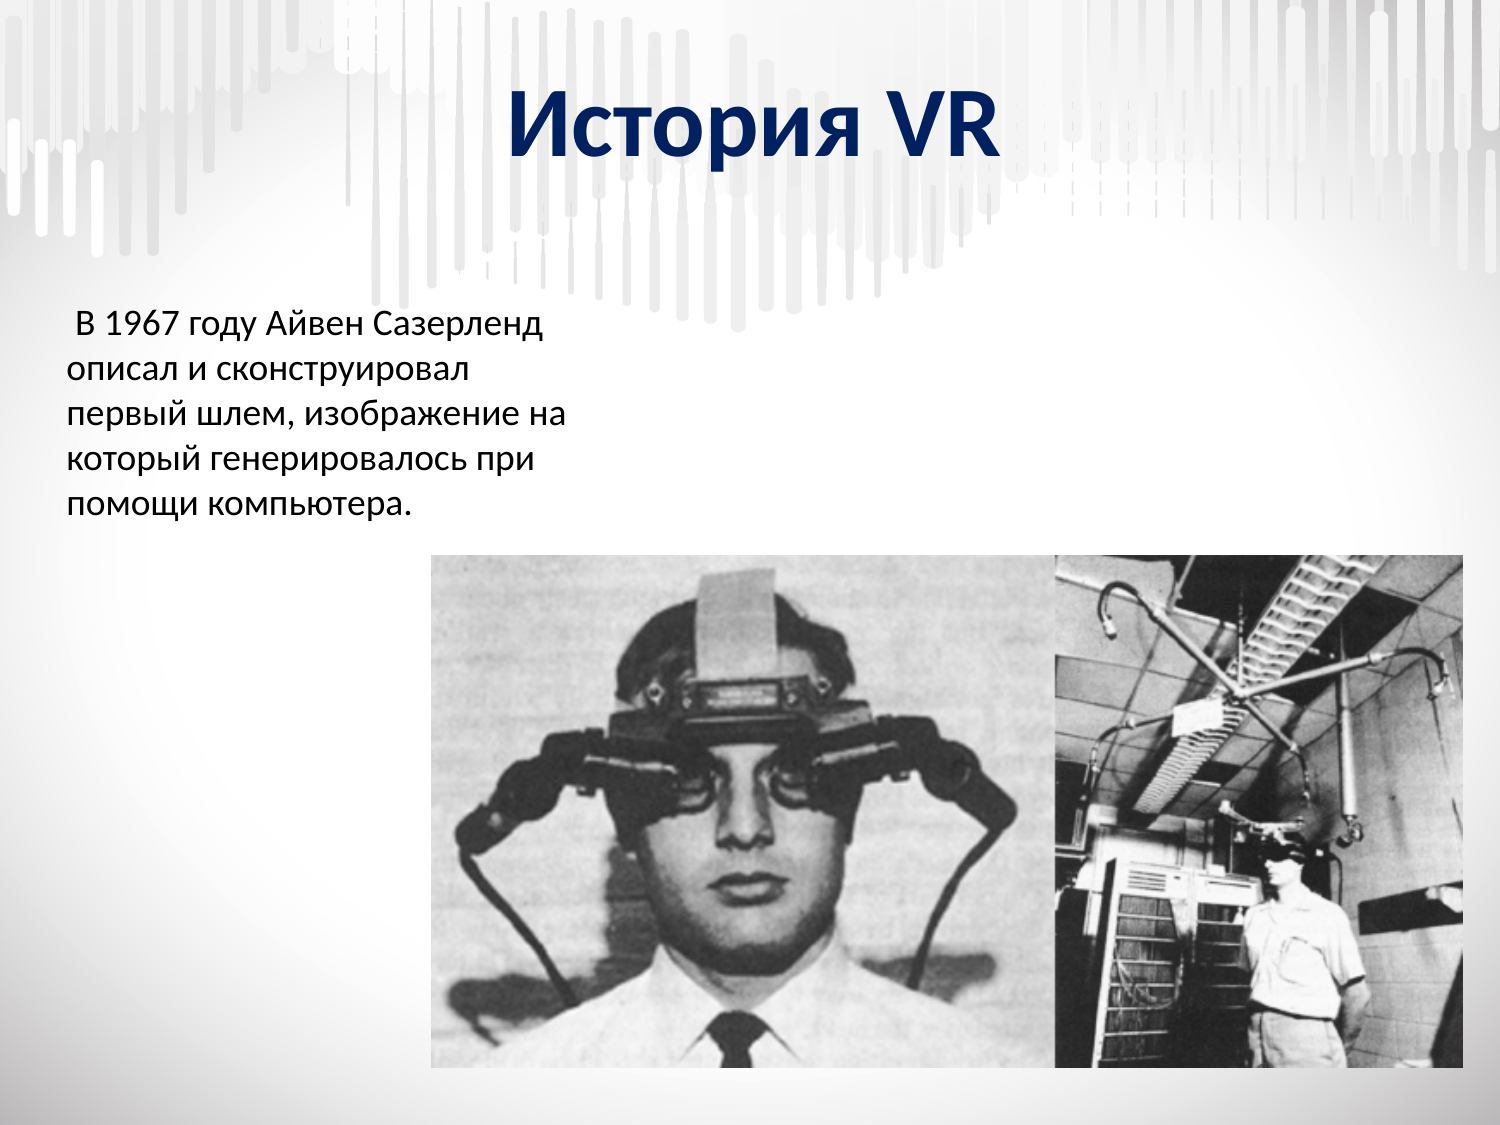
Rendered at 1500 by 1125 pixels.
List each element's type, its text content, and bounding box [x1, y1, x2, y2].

title История VR [107, 58, 1402, 190]
picture [0, 0, 1500, 1125]
text_box В 1967 году Айвен Сазерленд описал и сконструировал первый шлем, изображение на который генерировалось при помощи компьютера. [51, 290, 594, 531]
